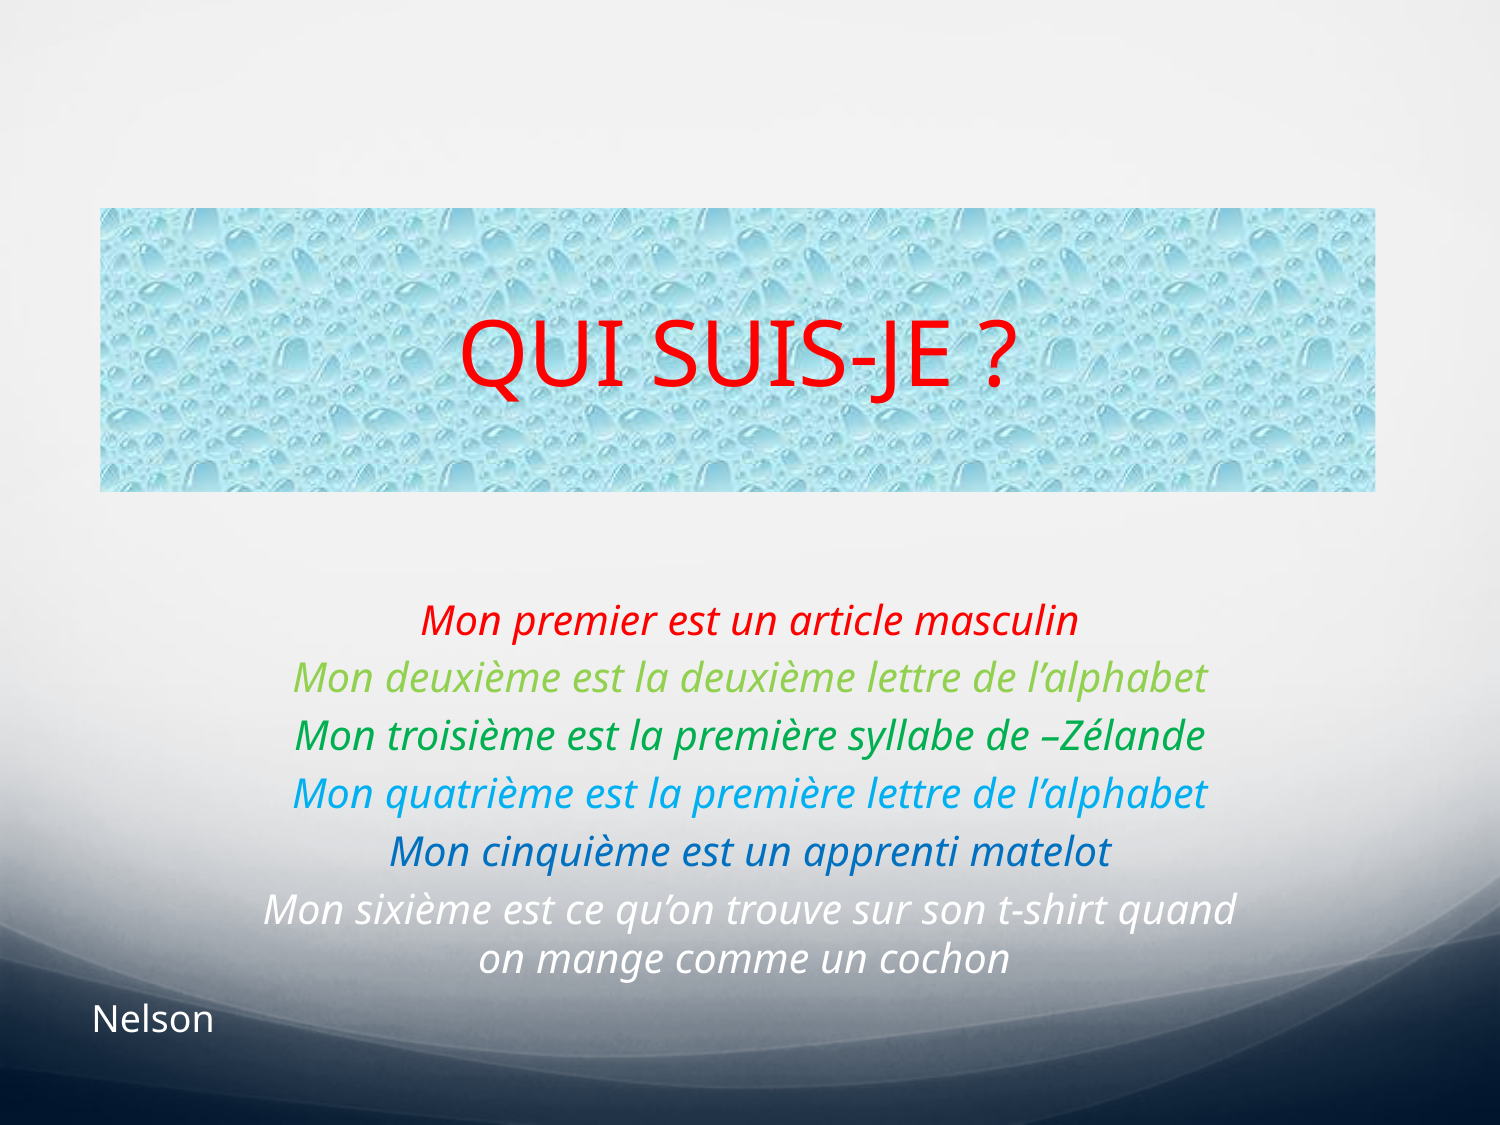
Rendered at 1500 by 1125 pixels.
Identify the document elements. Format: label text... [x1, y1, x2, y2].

title QUI SUIS-JE ? [100, 208, 1376, 492]
subtitle Mon premier est un article masculin Mon deuxième est la deuxième lettre de l’alphabet Mon troisième est la première syllabe de –Zélande Mon quatrième est la première lettre de l’alphabet Mon cinquième est un apprenti matelot Mon sixième est ce qu’on trouve sur son t-shirt quand on mange comme un cochon [225, 586, 1275, 1000]
text_box Nelson [76, 987, 396, 1048]
